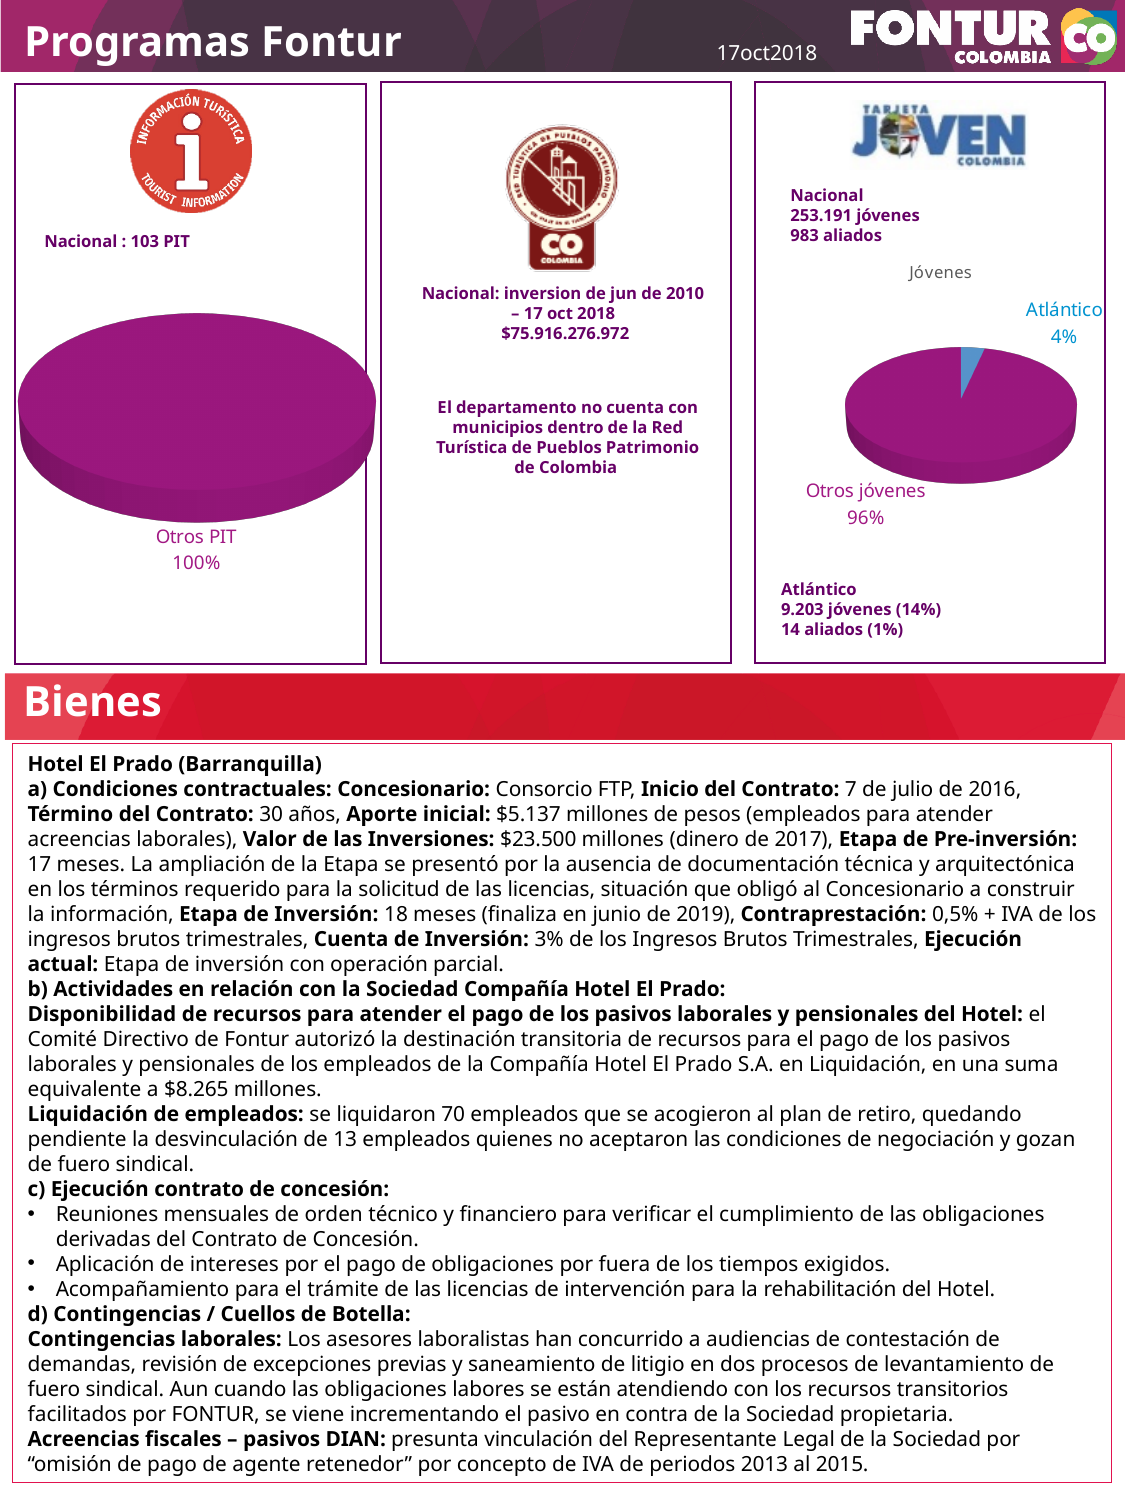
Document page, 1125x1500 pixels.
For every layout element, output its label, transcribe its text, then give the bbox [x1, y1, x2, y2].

picture [849, 100, 1030, 170]
text_box [14, 596, 367, 665]
text_box Nacional: inversion de jun de 2010 – 17 oct 2018 $75.916.276.972 [400, 275, 726, 351]
text_box El departamento no cuenta con municipios dentro de la Red Turística de Pueblos Patrimonio de Colombia [421, 389, 715, 485]
picture [130, 89, 252, 213]
picture [4, 672, 1125, 740]
picture [504, 122, 620, 274]
text_box [380, 81, 732, 664]
text_box Nacional : 103 PIT [29, 223, 206, 259]
picture [0, 0, 1125, 72]
chart [737, 240, 1125, 542]
text_box [14, 83, 367, 293]
chart [0, 293, 404, 596]
text_box Atlántico 9.203 jóvenes (14%) 14 aliados (1%) [766, 571, 1096, 647]
text_box Hotel El Prado (Barranquilla) a) Condiciones contractuales: Concesionario: Consorcio FTP, Inicio del Contrato: 7 de julio de 2016, Término del Contrato: 30 años, Aporte inicial: $5.137 millones de pesos (empleados para atender acreencias laborales), Valor de las Inversiones: $23.500 millones (dinero de 2017), Etapa de Pre-inversión: 17 meses. La ampliación de la Etapa se presentó por la ausencia de documentación técnica y arquitectónica en los términos requerido para la solicitud de las licencias, situación que obligó al Concesionario a construir la información, Etapa de Inversión: 18 meses (finaliza en junio de 2019), Contraprestación: 0,5% + IVA de los ingresos brutos trimestrales, Cuenta de Inversión: 3% de los Ingresos Brutos Trimestrales, Ejecución actual: Etapa de inversión con operación parcial. b) Actividades en relación con la Sociedad Compañía Hotel El Prado: Disponibilidad de recursos para atender el pago de los pasivos laborales y pensionales del Hotel: el Comité Directivo de Fontur autorizó la destinación transitoria de recursos para el pago de los pasivos laborales y pensionales de los empleados de la Compañía Hotel El Prado S.A. en Liquidación, en una suma equivalente a $8.265 millones. Liquidación de empleados: se liquidaron 70 empleados que se acogieron al plan de retiro, quedando pendiente la desvinculación de 13 empleados quienes no aceptaron las condiciones de negociación y gozan de fuero sindical. c) Ejecución contrato de concesión: Reuniones mensuales de orden técnico y financiero para verificar el cumplimiento de las obligaciones derivadas del Contrato de Concesión. Aplicación de intereses por el pago de obligaciones por fuera de los tiempos exigidos. Acompañamiento para el trámite de las licencias de intervención para la rehabilitación del Hotel. d) Contingencias / Cuellos de Botella: Contingencias laborales: Los asesores laboralistas han concurrido a audiencias de contestación de demandas, revisión de excepciones previas y saneamiento de litigio en dos procesos de levantamiento de fuero sindical. Aun cuando las obligaciones labores se están atendiendo con los recursos transitorios facilitados por FONTUR, se viene incrementando el pasivo en contra de la Sociedad propietaria. Acreencias fiscales – pasivos DIAN: presunta vinculación del Representante Legal de la Sociedad por “omisión de pago de agente retenedor” por concepto de IVA de periodos 2013 al 2015. [12, 743, 1112, 1483]
text_box Bienes [8, 667, 178, 672]
text_box [754, 542, 1106, 664]
text_box [754, 81, 1106, 240]
text_box Nacional 253.191 jóvenes 983 aliados [775, 177, 936, 240]
